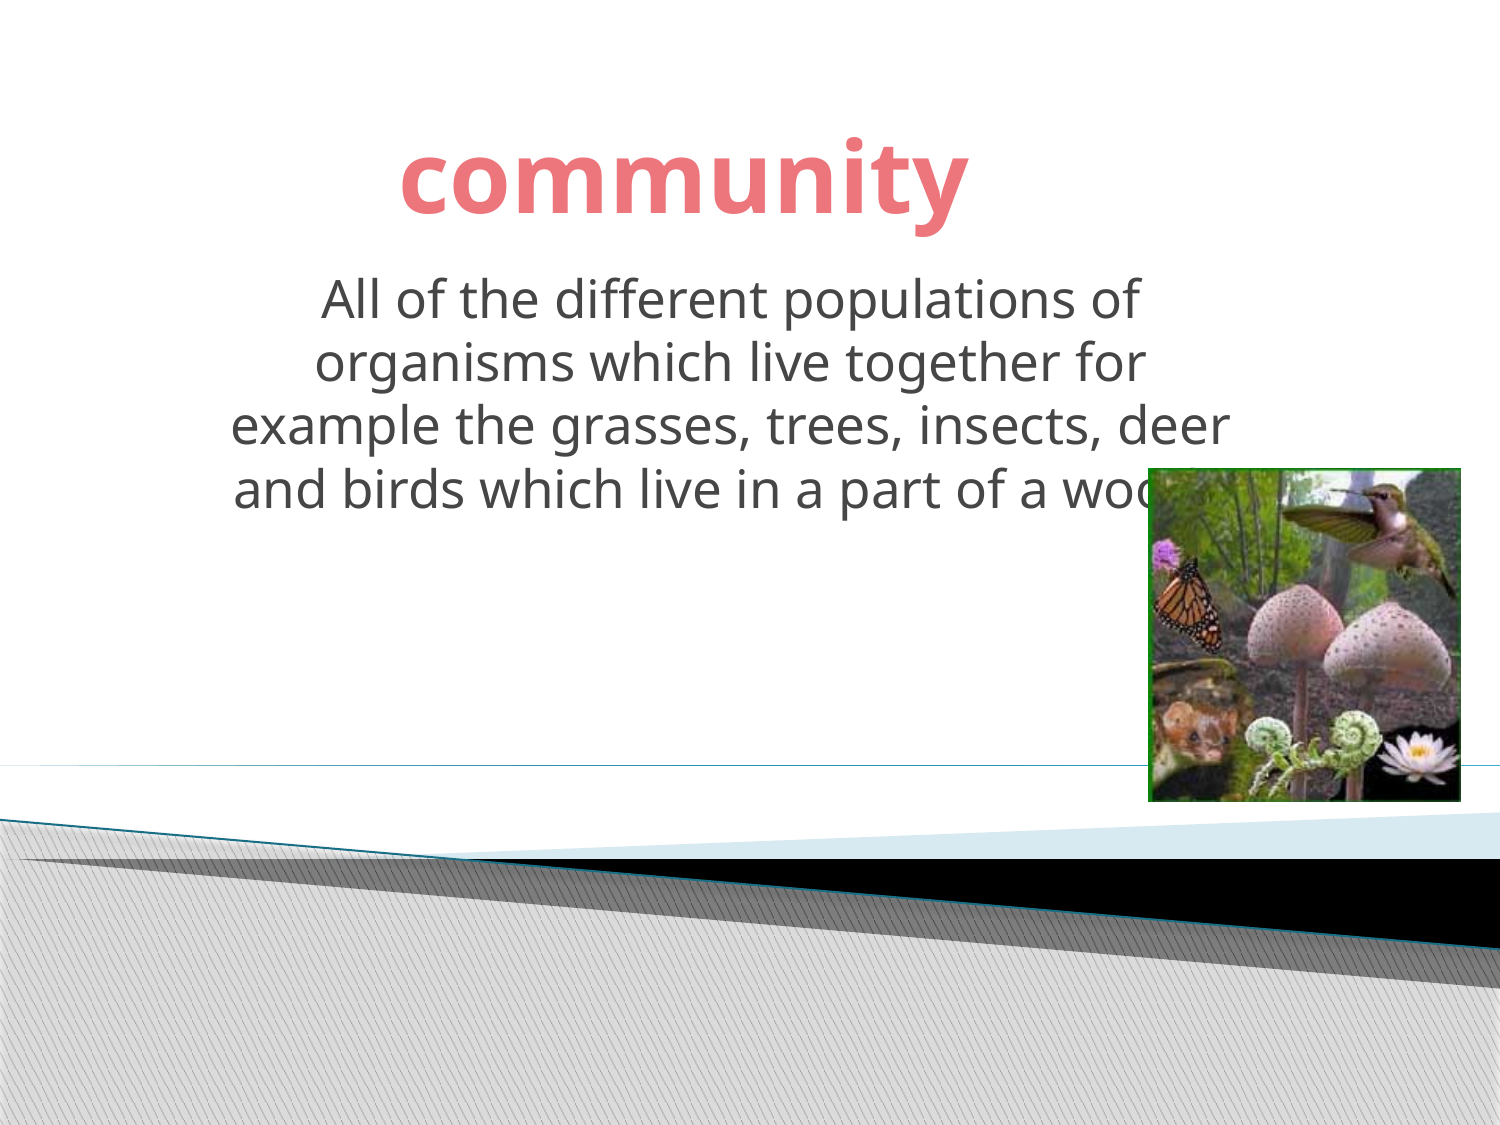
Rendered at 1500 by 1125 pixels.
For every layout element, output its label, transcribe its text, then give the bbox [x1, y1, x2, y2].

subtitle All of the different populations of organisms which live together for example the grasses, trees, insects, deer and birds which live in a part of a wood. [210, 257, 1261, 546]
title community [46, 0, 1322, 242]
picture [1148, 468, 1462, 802]
picture [5, 859, 1500, 989]
